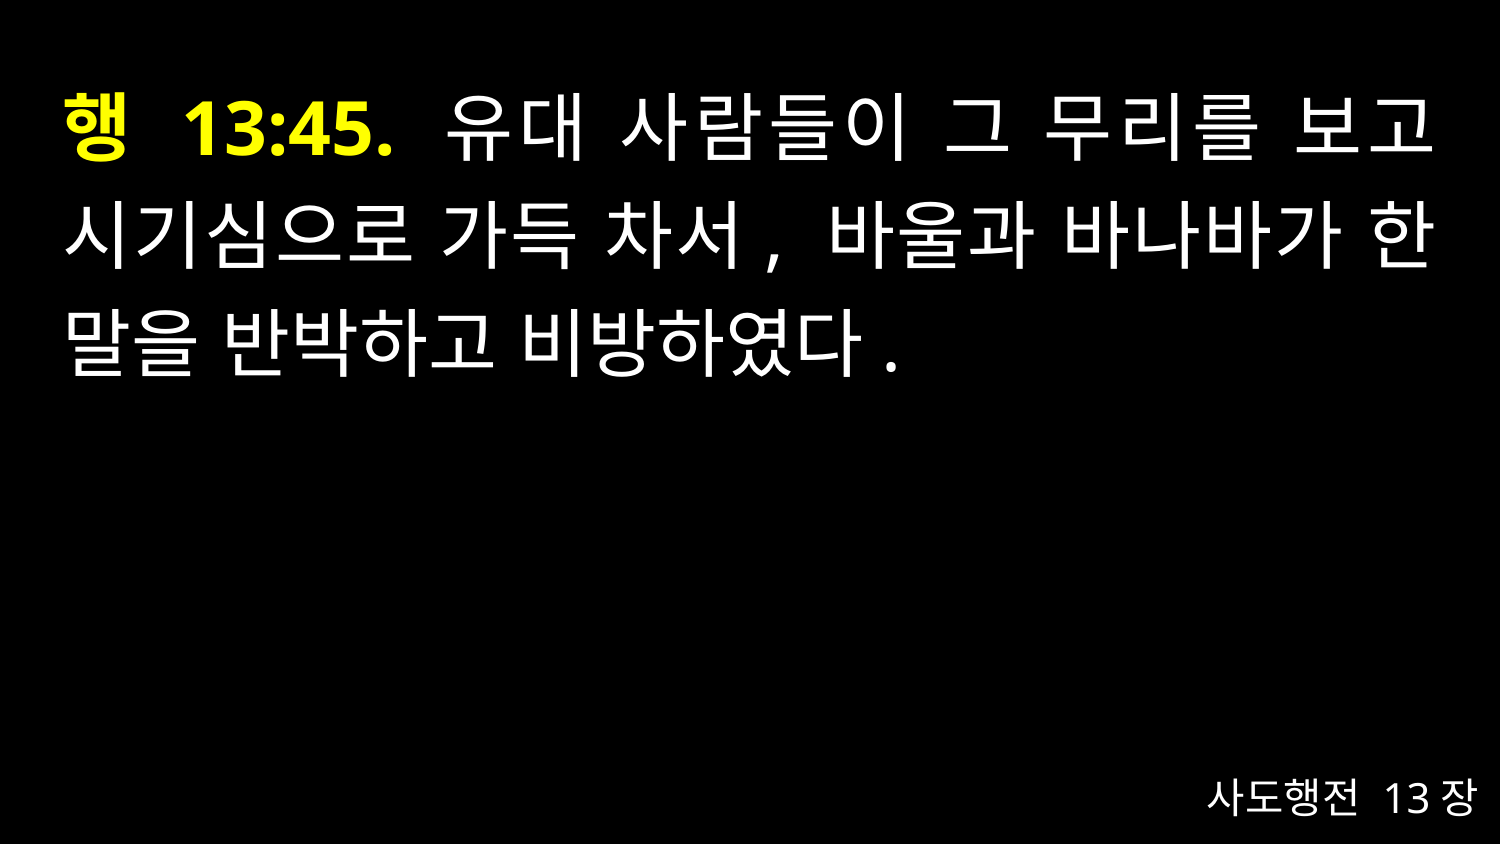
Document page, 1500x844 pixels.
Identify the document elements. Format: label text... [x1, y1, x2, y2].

title 행 13:45. 유대 사람들이 그 무리를 보고 시기심으로 가득 차서, 바울과 바나바가 한 말을 반박하고 비방하였다. [0, 0, 1500, 844]
subtitle 사도행전 13장 [916, 770, 1500, 844]
